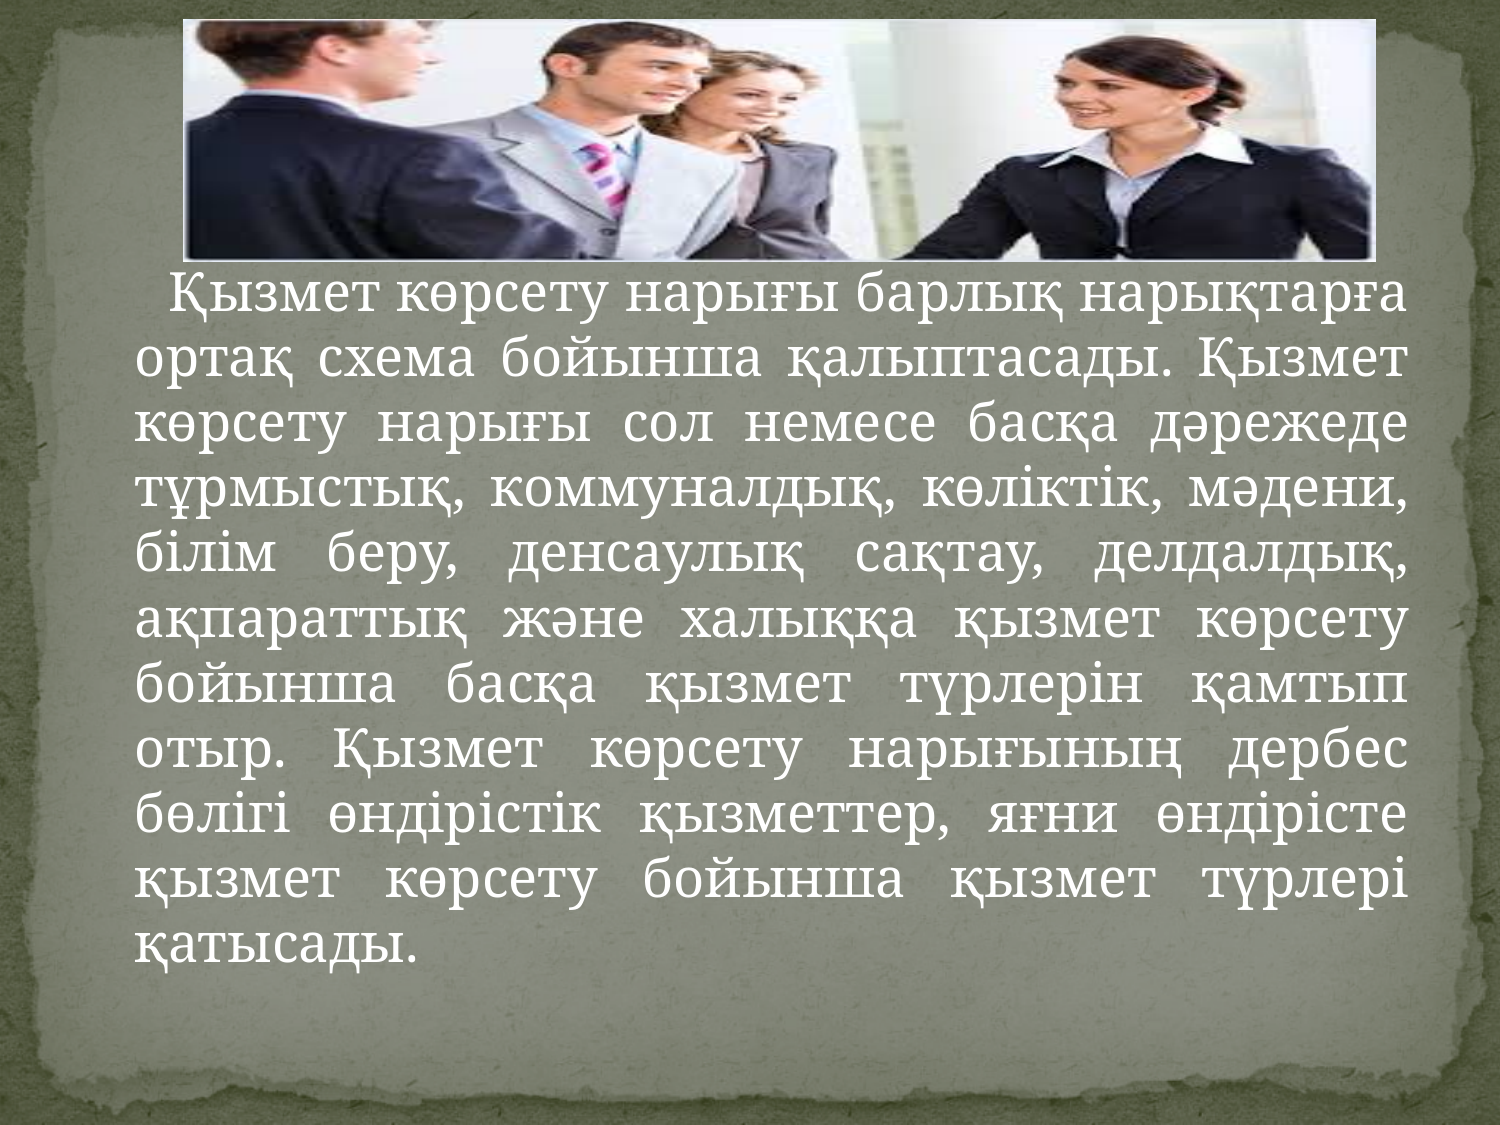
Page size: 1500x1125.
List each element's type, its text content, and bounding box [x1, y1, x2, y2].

picture [183, 19, 1376, 262]
list Қызмет көрсету нарығы барлық нарықтарға ортақ схема бойынша қалыптасады. Қызмет көрсету нарығы сол немесе басқа дәрежеде тұрмыстық, коммуналдық, көліктік, мәдени, білім беру, денсаулық сақтау, делдалдық, ақпараттық және халыққа қызмет көрсету бойынша басқа қызмет түрлерін қамтып отыр. Қызмет көрсету нарығының дербес бөлігі өндірістік қызметтер, яғни өндірісте қызмет көрсету бойынша қызмет түрлері қатысады. [75, 249, 1425, 1000]
